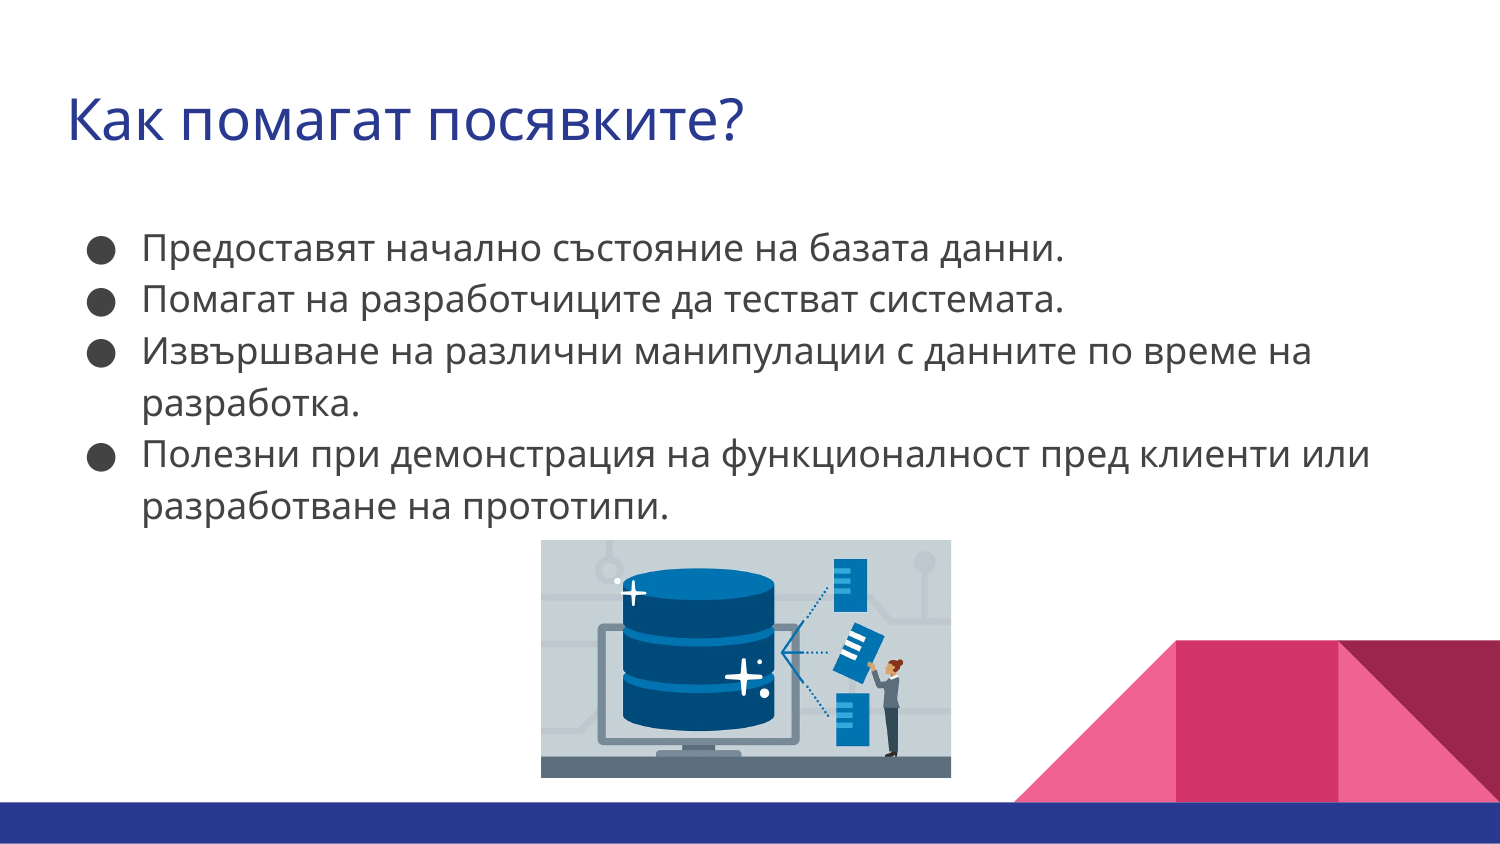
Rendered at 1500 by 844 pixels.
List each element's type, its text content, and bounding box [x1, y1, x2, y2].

title Как помагат посявките? [51, 67, 1449, 167]
picture [530, 540, 952, 778]
list Предоставят начално състояние на базата данни. Помагат на разработчиците да тестват системата. Извършване на различни манипулации с данните по време на разработка. Полезни при демонстрация на функционалност пред клиенти или разработване на прототипи. [51, 201, 1449, 750]
